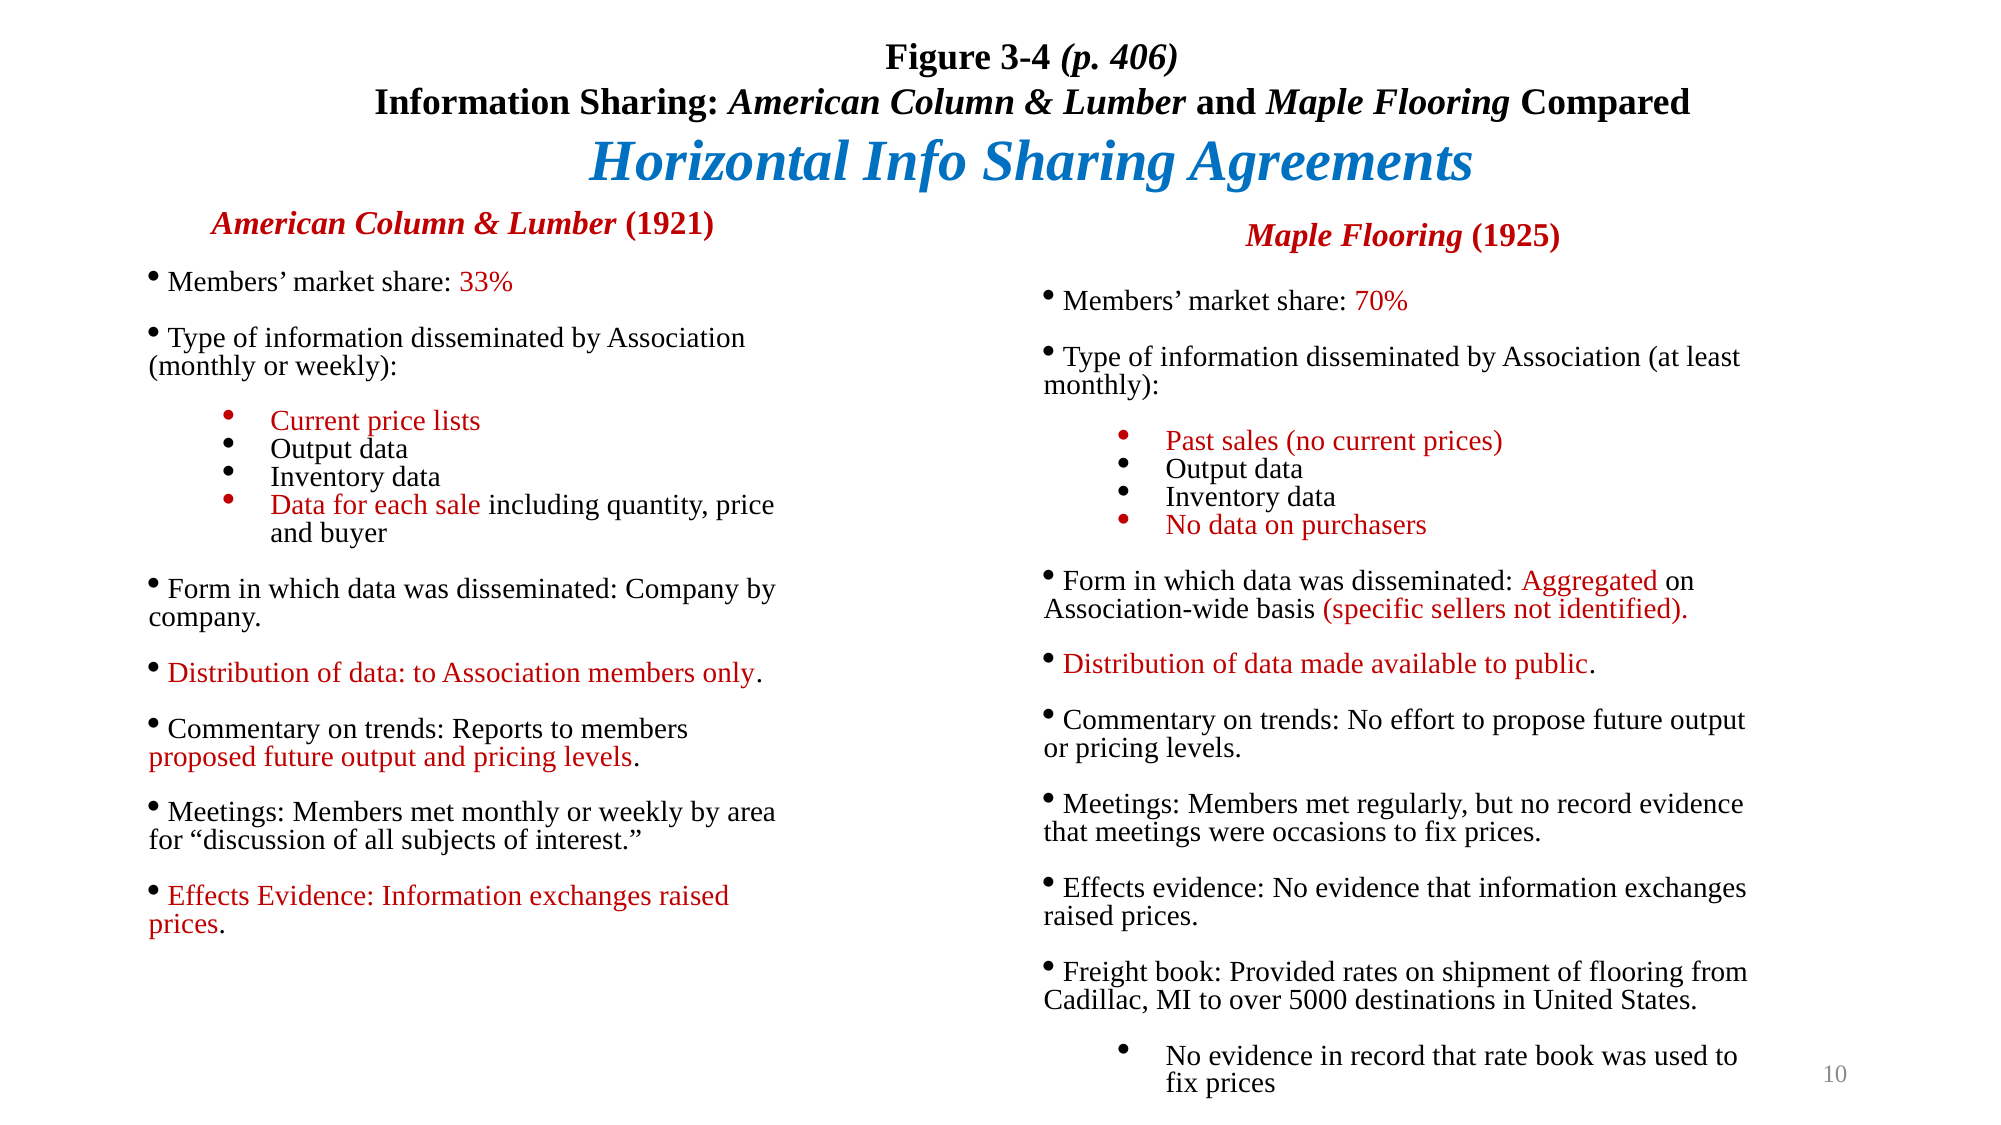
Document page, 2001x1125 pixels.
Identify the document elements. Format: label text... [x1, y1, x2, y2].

text_box American Column & Lumber (1921) Members’ market share: 33% Type of information disseminated by Association (monthly or weekly): Current price lists Output data Inventory data Data for each sale including quantity, price and buyer Form in which data was disseminated: Company by company. Distribution of data: to Association members only. Commentary on trends: Reports to members proposed future output and pricing levels. Meetings: Members met monthly or weekly by area for “discussion of all subjects of interest.” Effects Evidence: Information exchanges raised prices. [133, 201, 793, 975]
slide_number 10 [1412, 1042, 1863, 1103]
text_box Maple Flooring (1925) Members’ market share: 70% Type of information disseminated by Association (at least monthly): Past sales (no current prices) Output data Inventory data No data on purchasers Form in which data was disseminated: Aggregated on Association-wide basis (specific sellers not identified). Distribution of data made available to public. Commentary on trends: No effort to propose future output or pricing levels. Meetings: Members met regularly, but no record evidence that meetings were occasions to fix prices. Effects evidence: No evidence that information exchanges raised prices. Freight book: Provided rates on shipment of flooring from Cadillac, MI to over 5000 destinations in United States. No evidence in record that rate book was used to fix prices [1028, 206, 1778, 1106]
text_box Figure 3-4 (p. 406) Information Sharing: American Column & Lumber and Maple Flooring Compared Horizontal Info Sharing Agreements [359, 24, 1706, 200]
